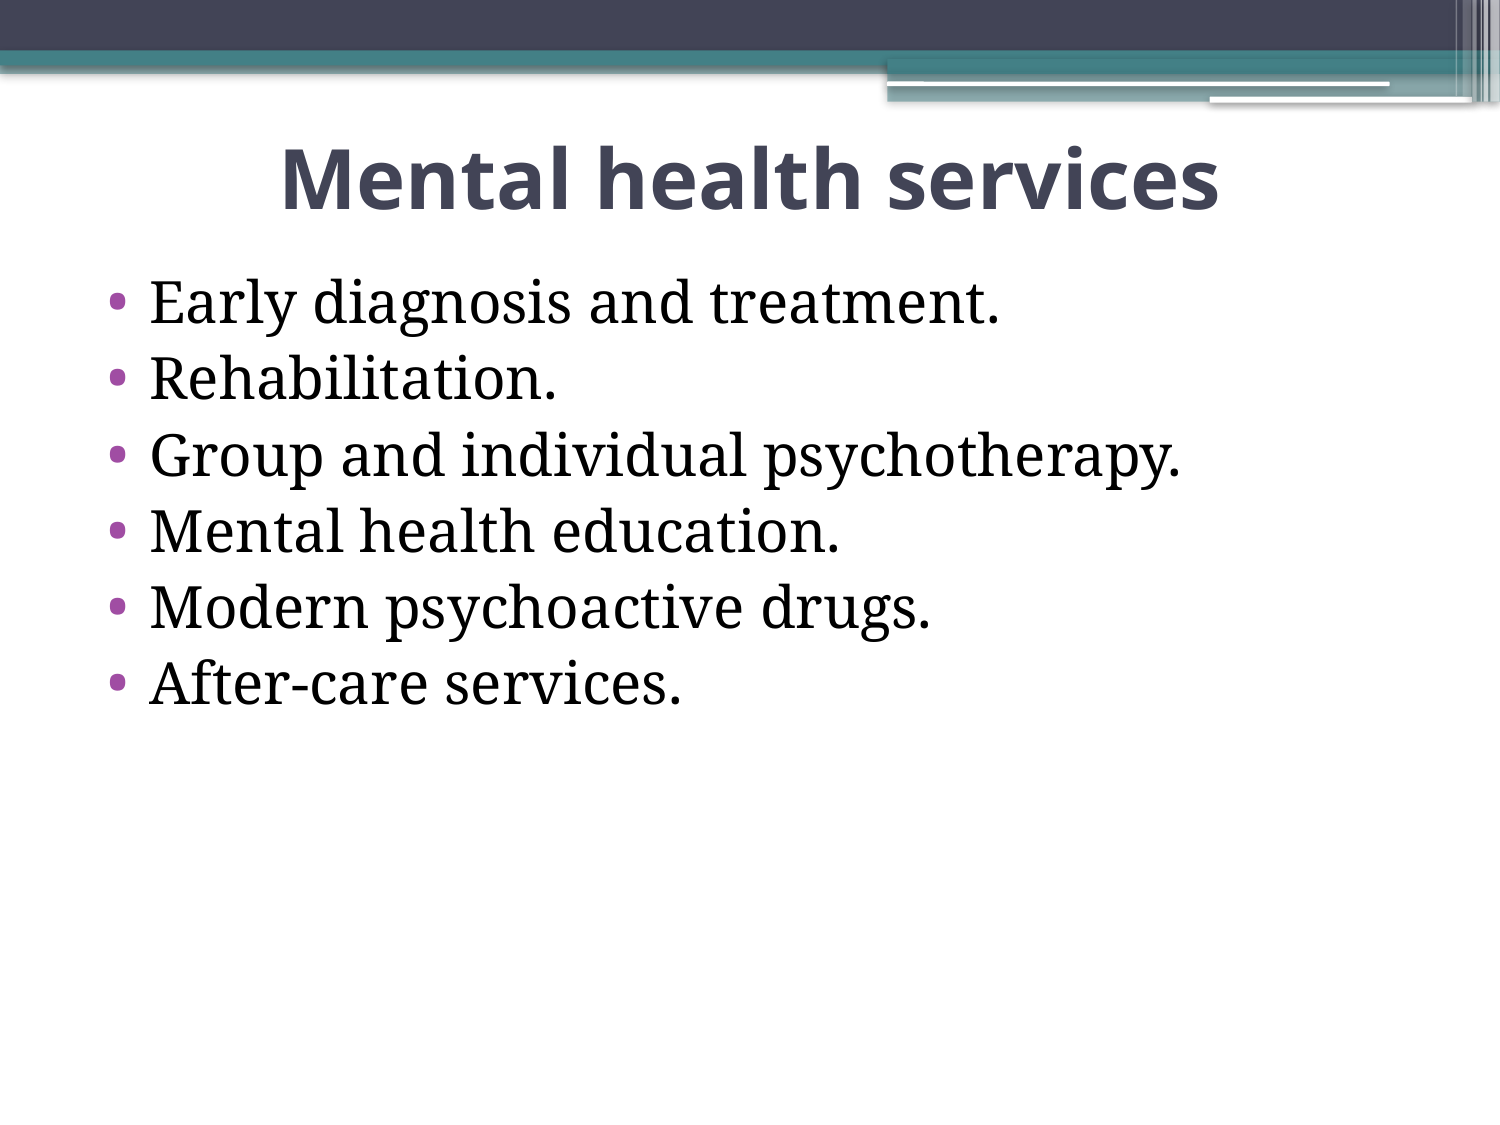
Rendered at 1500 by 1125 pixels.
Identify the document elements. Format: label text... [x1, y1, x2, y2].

list Early diagnosis and treatment. Rehabilitation. Group and individual psychotherapy. Mental health education. Modern psychoactive drugs. After-care services. [75, 257, 1425, 1079]
title Mental health services [75, 105, 1425, 247]
